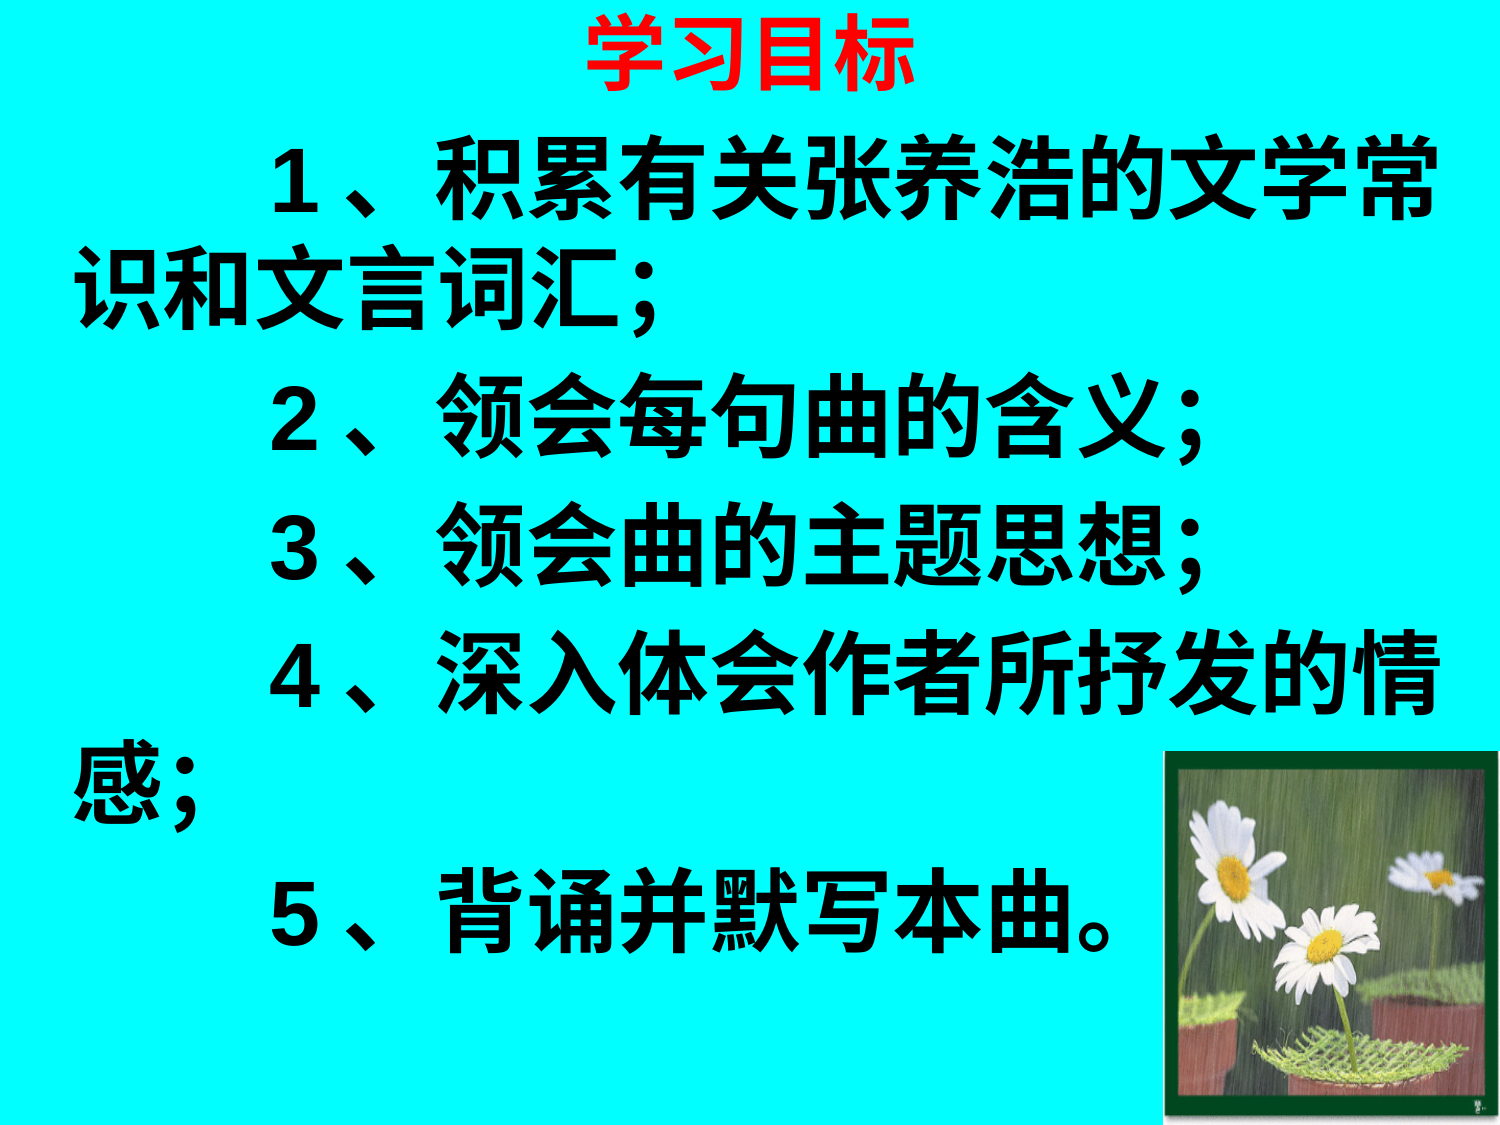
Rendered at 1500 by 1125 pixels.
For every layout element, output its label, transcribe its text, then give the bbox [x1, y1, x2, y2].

list 1、积累有关张养浩的文学常识和文言词汇； 2、领会每句曲的含义； 3、领会曲的主题思想； 4、深入体会作者所抒发的情感； 5、背诵并默写本曲。 [0, 113, 1500, 1125]
title 学习目标 [74, 0, 1426, 103]
picture [1163, 751, 1500, 1125]
